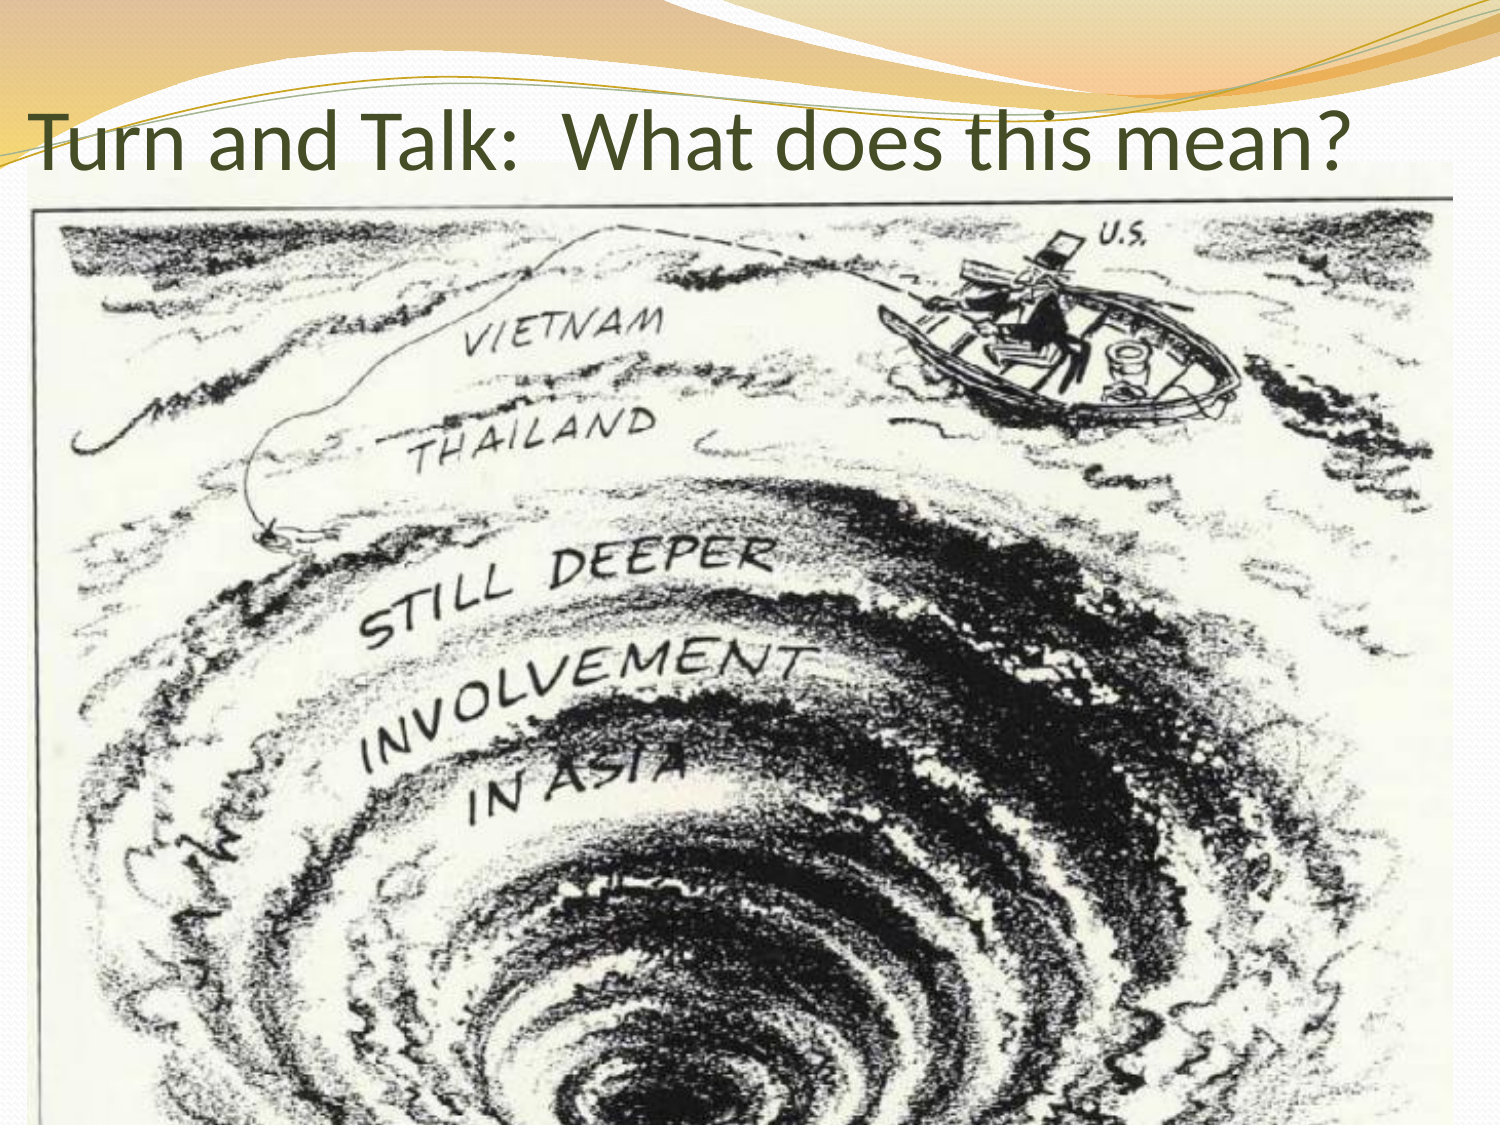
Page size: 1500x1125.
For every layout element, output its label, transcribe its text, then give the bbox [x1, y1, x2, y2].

title Turn and Talk: What does this mean? [27, 0, 1500, 188]
picture [27, 162, 1453, 1125]
